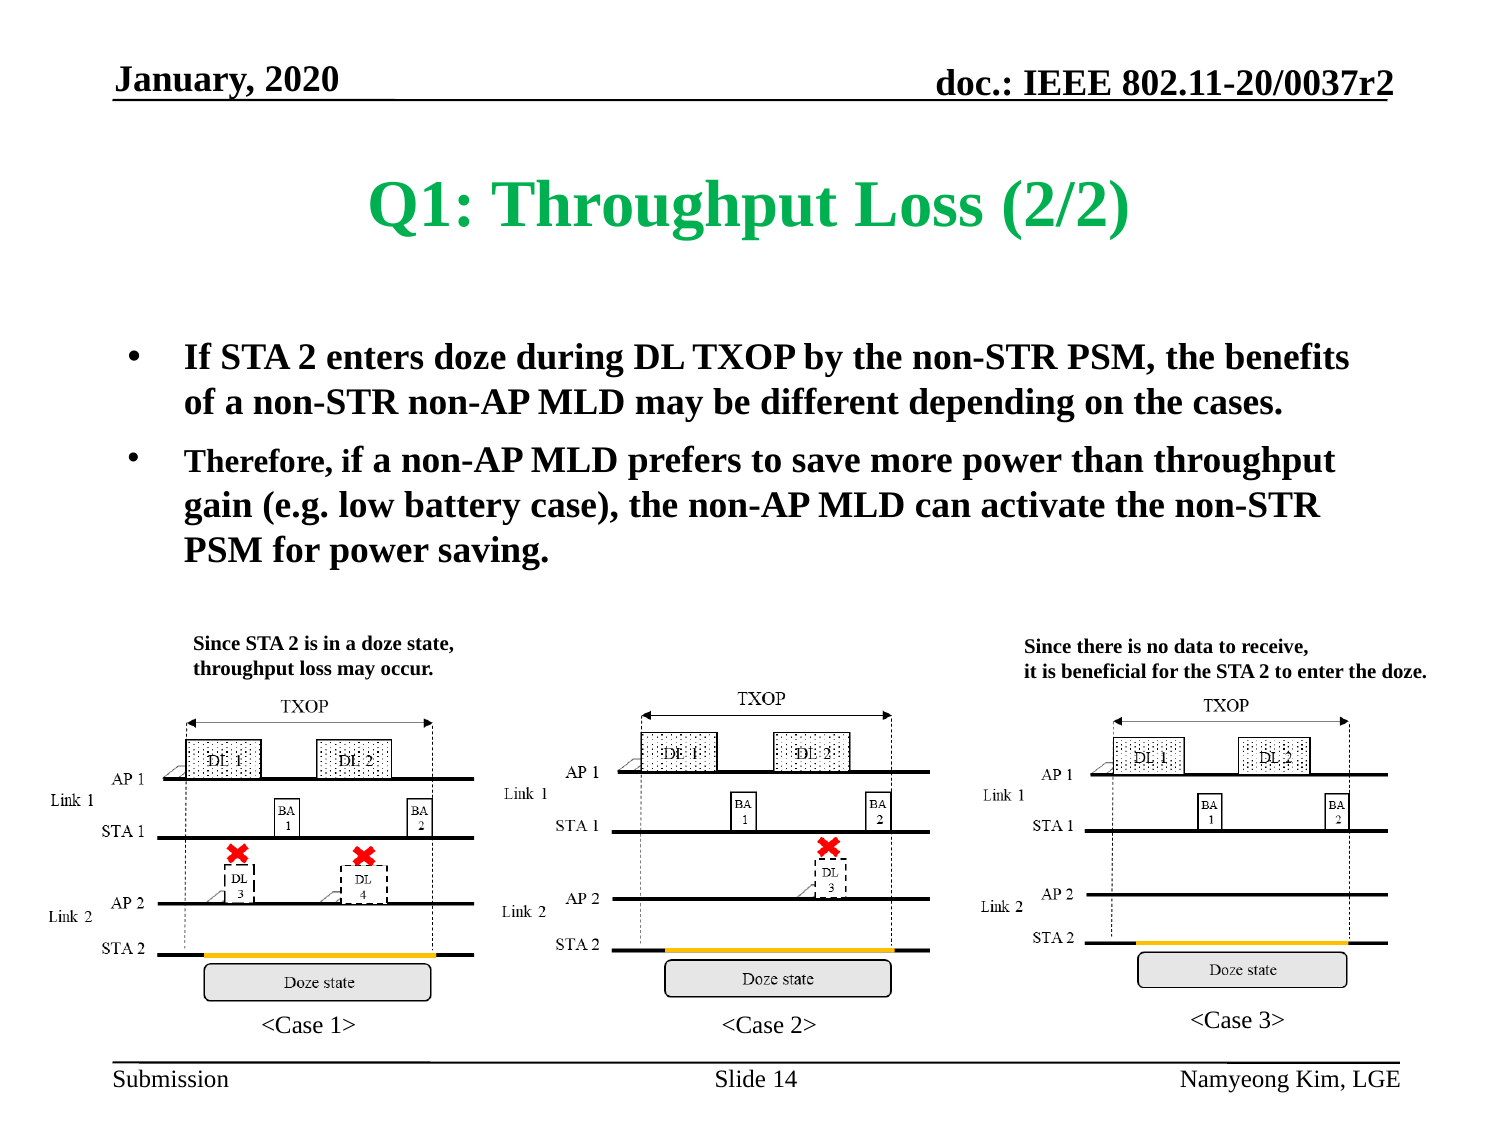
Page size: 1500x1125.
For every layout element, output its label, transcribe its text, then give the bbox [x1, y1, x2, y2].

footer Namyeong Kim, LGE [878, 1061, 1402, 1093]
text_box Since STA 2 is in a doze state, throughput loss may occur. [178, 621, 470, 686]
slide_number Slide 14 [712, 1061, 800, 1123]
text_box <Case 3> [1175, 996, 1301, 1041]
title Q1: Throughput Loss (2/2) [112, 112, 1388, 288]
text_box Since there is no data to receive, it is beneficial for the STA 2 to enter the doze. [1009, 625, 1443, 691]
picture [36, 688, 475, 1002]
picture [489, 680, 931, 999]
list If STA 2 enters doze during DL TXOP by the non-STR PSM, the benefits of a non-STR non-AP MLD may be different depending on the cases. Therefore, if a non-AP MLD prefers to save more power than throughput gain (e.g. low battery case), the non-AP MLD can activate the non-STR PSM for power saving. [112, 324, 1388, 1000]
text_box <Case 2> [706, 1005, 832, 1046]
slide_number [114, 54, 423, 100]
picture [970, 688, 1389, 988]
text_box <Case 1> [246, 1010, 372, 1046]
